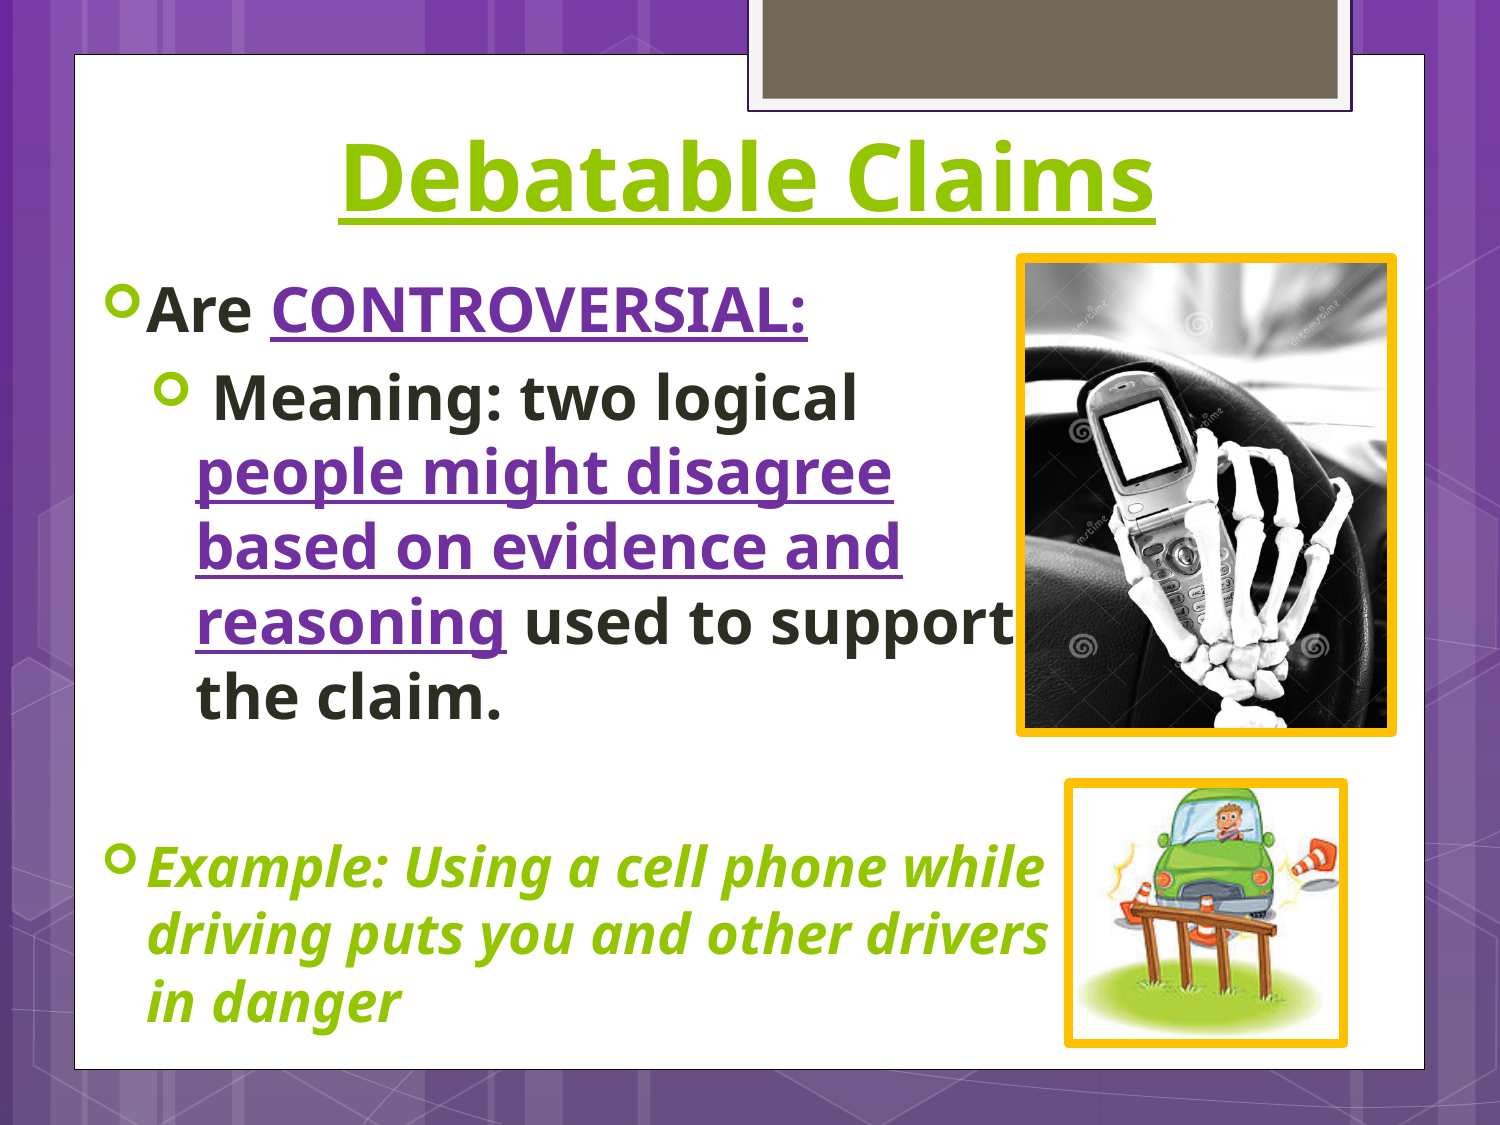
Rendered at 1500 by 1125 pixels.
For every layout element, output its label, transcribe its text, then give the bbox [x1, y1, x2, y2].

picture [1073, 787, 1340, 1040]
list Are CONTROVERSIAL: Meaning: two logical people might disagree based on evidence and reasoning used to support the claim. Example: Using a cell phone while driving puts you and other drivers in danger [75, 262, 1088, 1063]
picture [1024, 262, 1388, 729]
title Debatable Claims [171, 50, 1324, 238]
